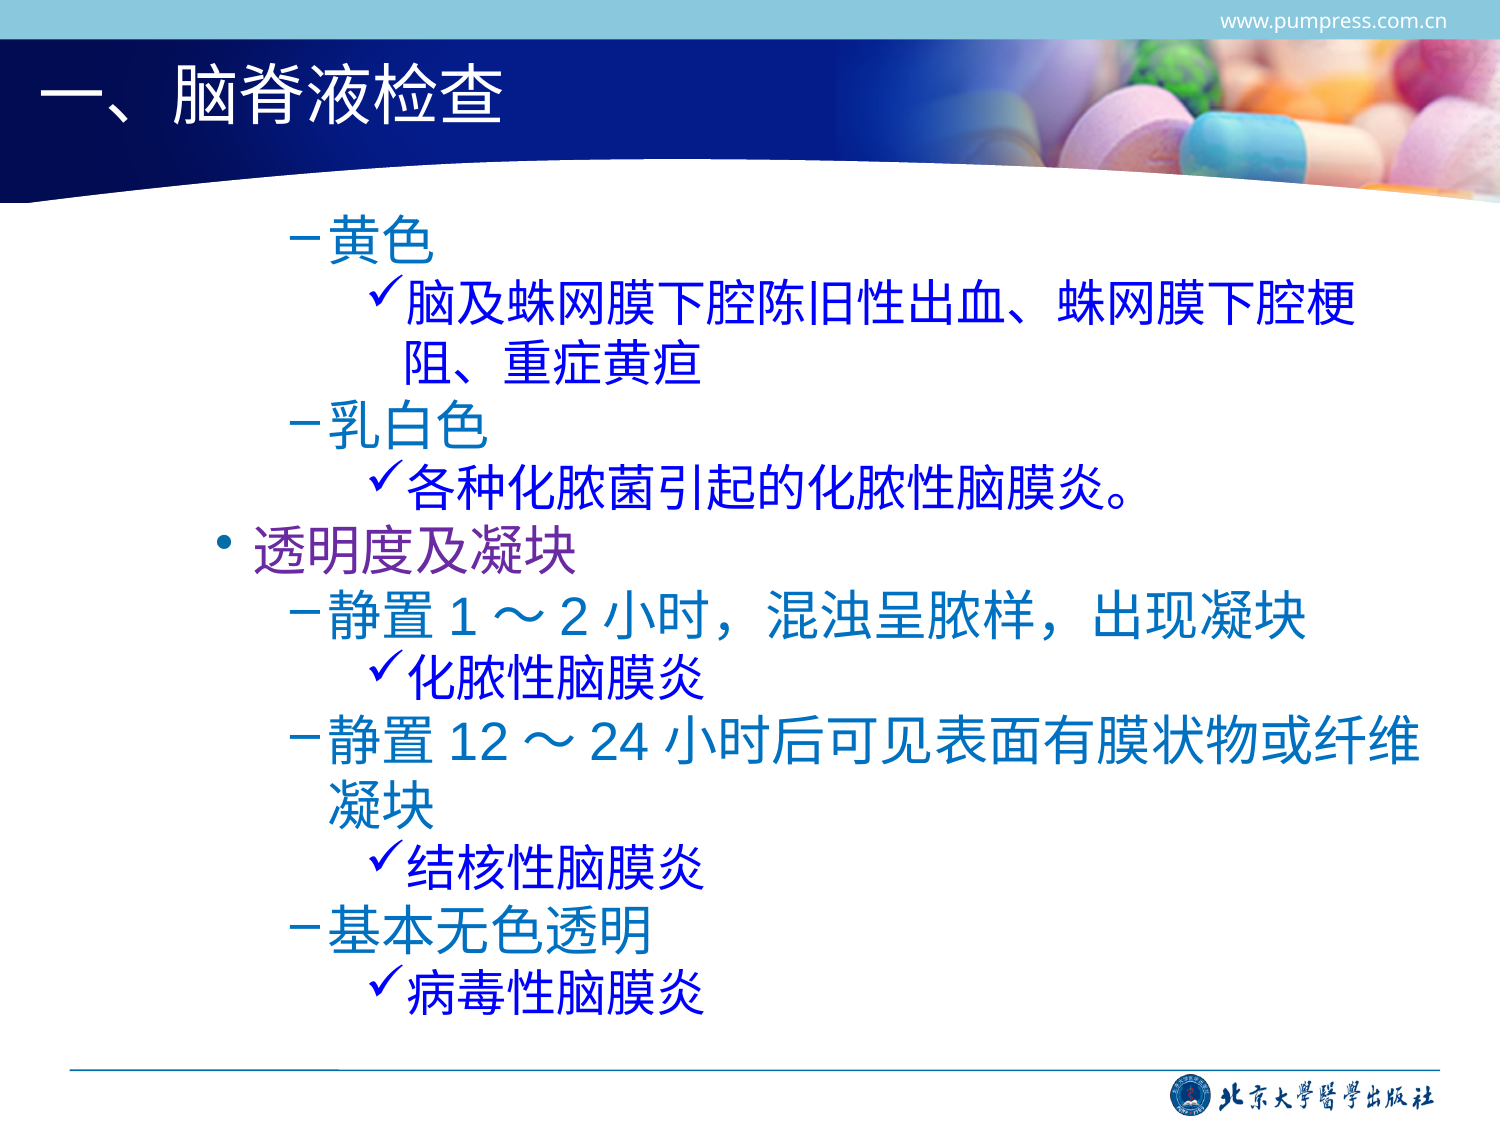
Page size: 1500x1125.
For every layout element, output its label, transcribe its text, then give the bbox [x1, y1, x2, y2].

picture [1170, 1074, 1436, 1118]
picture [0, 40, 1500, 203]
title 一、脑脊液检查 [23, 46, 1349, 140]
list 黄色 脑及蛛网膜下腔陈旧性出血、蛛网膜下腔梗阻、重症黄疸 乳白色 各种化脓菌引起的化脓性脑膜炎。 透明度及凝块 静置1～2小时，混浊呈脓样，出现凝块 化脓性脑膜炎 静置12～24小时后可见表面有膜状物或纤维凝块 结核性脑膜炎 基本无色透明 病毒性脑膜炎 [49, 198, 1463, 1026]
slide_number www.pumpress.com.cn [1024, 0, 1463, 38]
